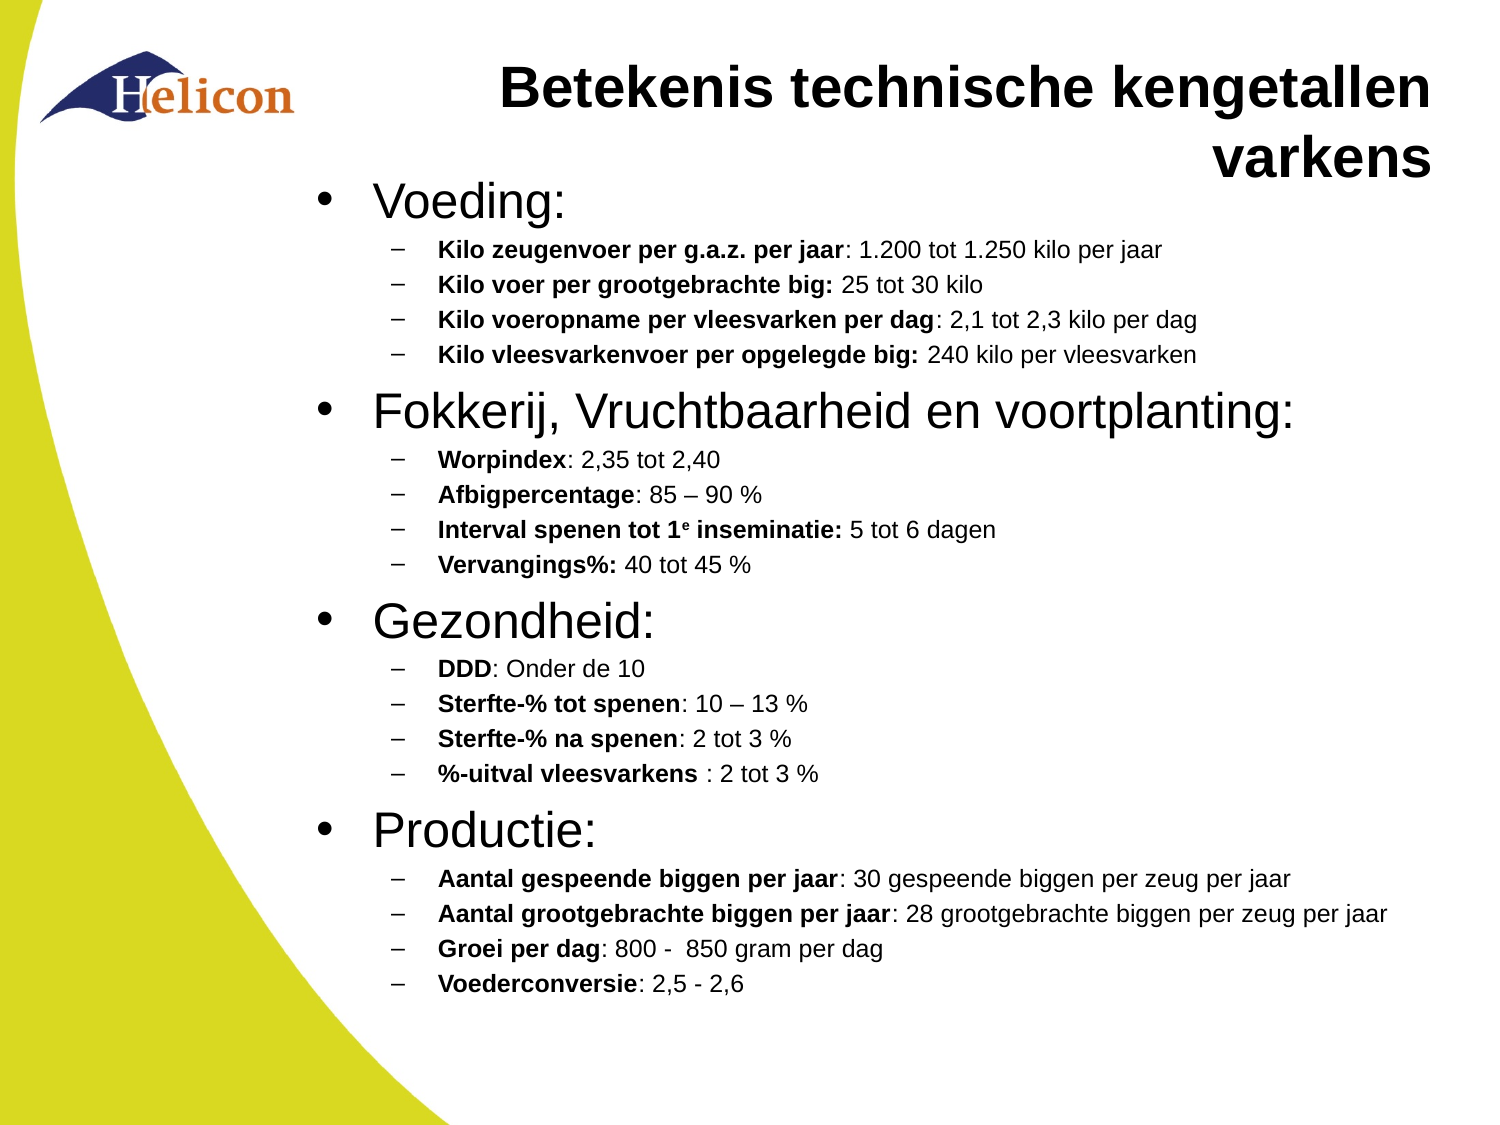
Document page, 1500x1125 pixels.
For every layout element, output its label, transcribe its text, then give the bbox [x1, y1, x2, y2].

picture [0, 0, 1500, 1125]
list Voeding: Kilo zeugenvoer per g.a.z. per jaar: 1.200 tot 1.250 kilo per jaar Kilo voer per grootgebrachte big: 25 tot 30 kilo Kilo voeropname per vleesvarken per dag: 2,1 tot 2,3 kilo per dag Kilo vleesvarkenvoer per opgelegde big: 240 kilo per vleesvarken Fokkerij, Vruchtbaarheid en voortplanting: Worpindex: 2,35 tot 2,40 Afbigpercentage: 85 – 90 % Interval spenen tot 1e inseminatie: 5 tot 6 dagen Vervangings%: 40 tot 45 % Gezondheid: DDD: Onder de 10 Sterfte-% tot spenen: 10 – 13 % Sterfte-% na spenen: 2 tot 3 % %-uitval vleesvarkens : 2 tot 3 % Productie: Aantal gespeende biggen per jaar: 30 gespeende biggen per zeug per jaar Aantal grootgebrachte biggen per jaar: 28 grootgebrachte biggen per zeug per jaar Groei per dag: 800 - 850 gram per dag Voederconversie: 2,5 - 2,6 [301, 160, 1500, 1083]
title Betekenis technische kengetallen varkens [326, 66, 1449, 160]
